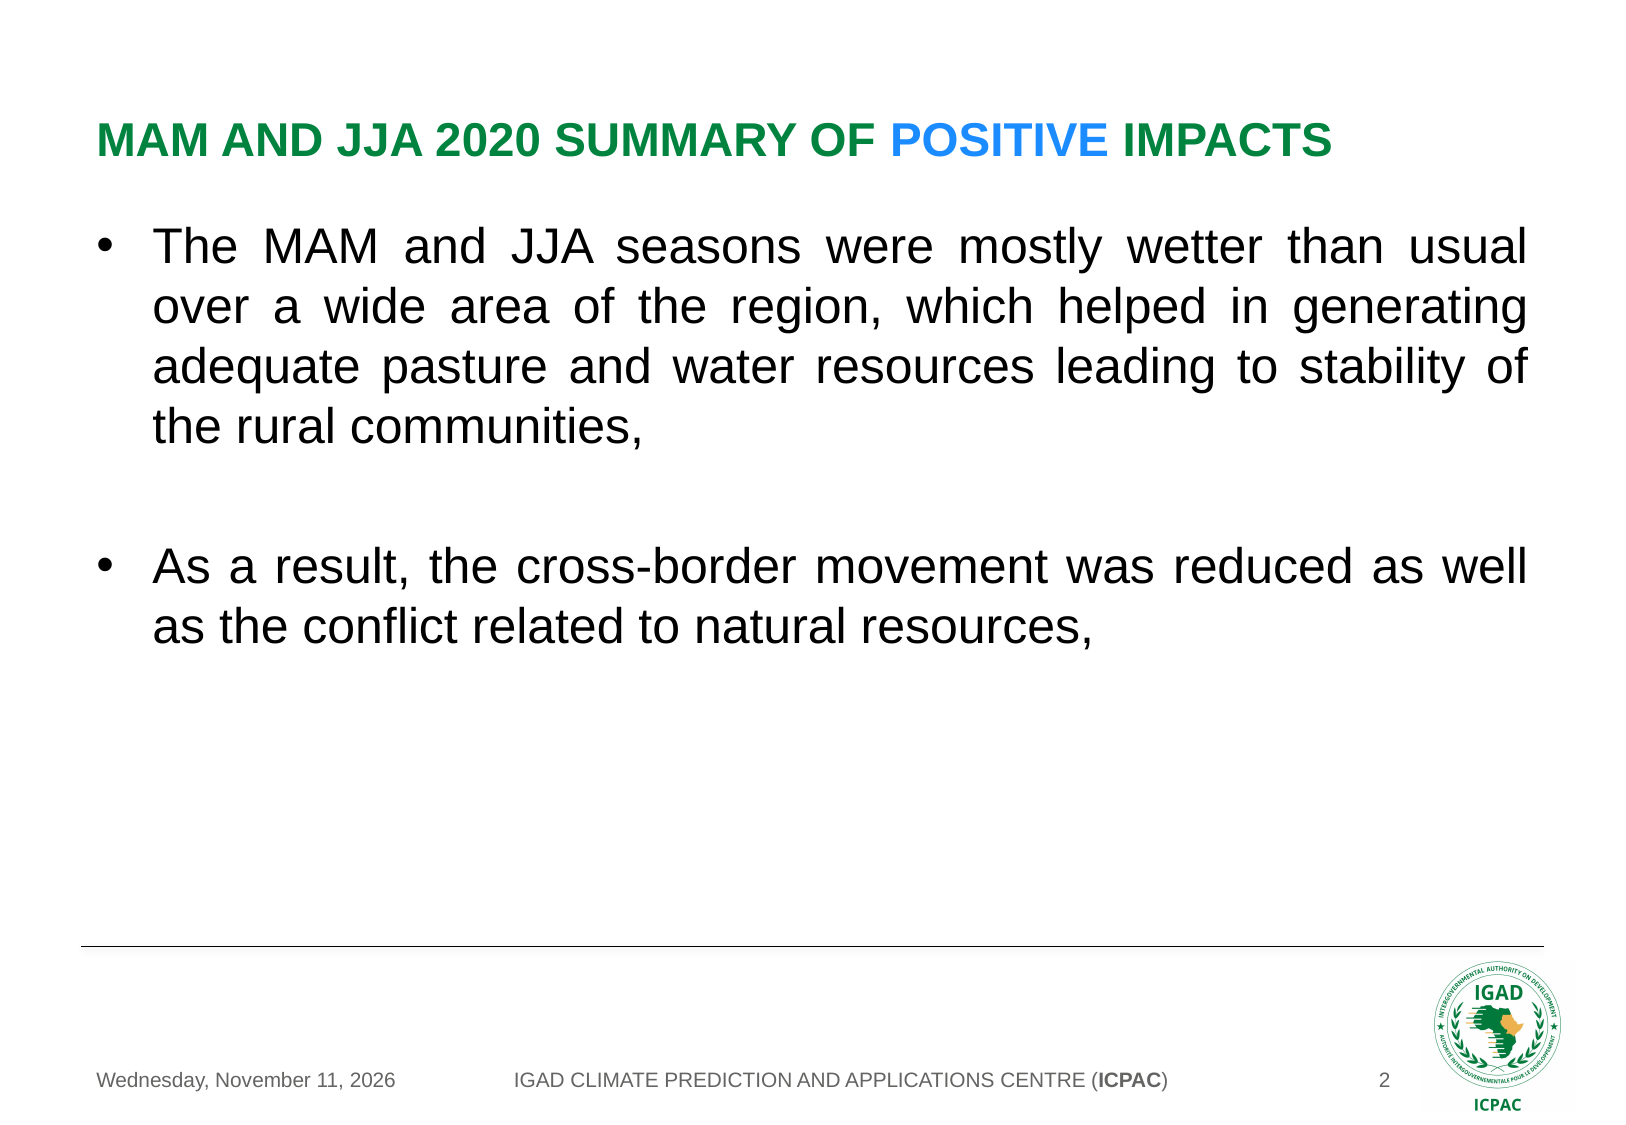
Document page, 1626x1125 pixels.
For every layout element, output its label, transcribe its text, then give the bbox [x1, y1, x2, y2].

title MAM and JJA 2020 summary of positive IMPACTS [81, 45, 1544, 175]
slide_number 2 [1352, 1064, 1417, 1094]
list The MAM and JJA seasons were mostly wetter than usual over a wide area of the region, which helped in generating adequate pasture and water resources leading to stability of the rural communities, As a result, the cross-border movement was reduced as well as the conflict related to natural resources, [81, 206, 1544, 900]
footer IGAD CLIMATE PREDICTION AND APPLICATIONS CENTRE (ICPAC) [487, 1064, 1195, 1094]
picture [1420, 960, 1575, 1113]
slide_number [81, 1064, 461, 1094]
